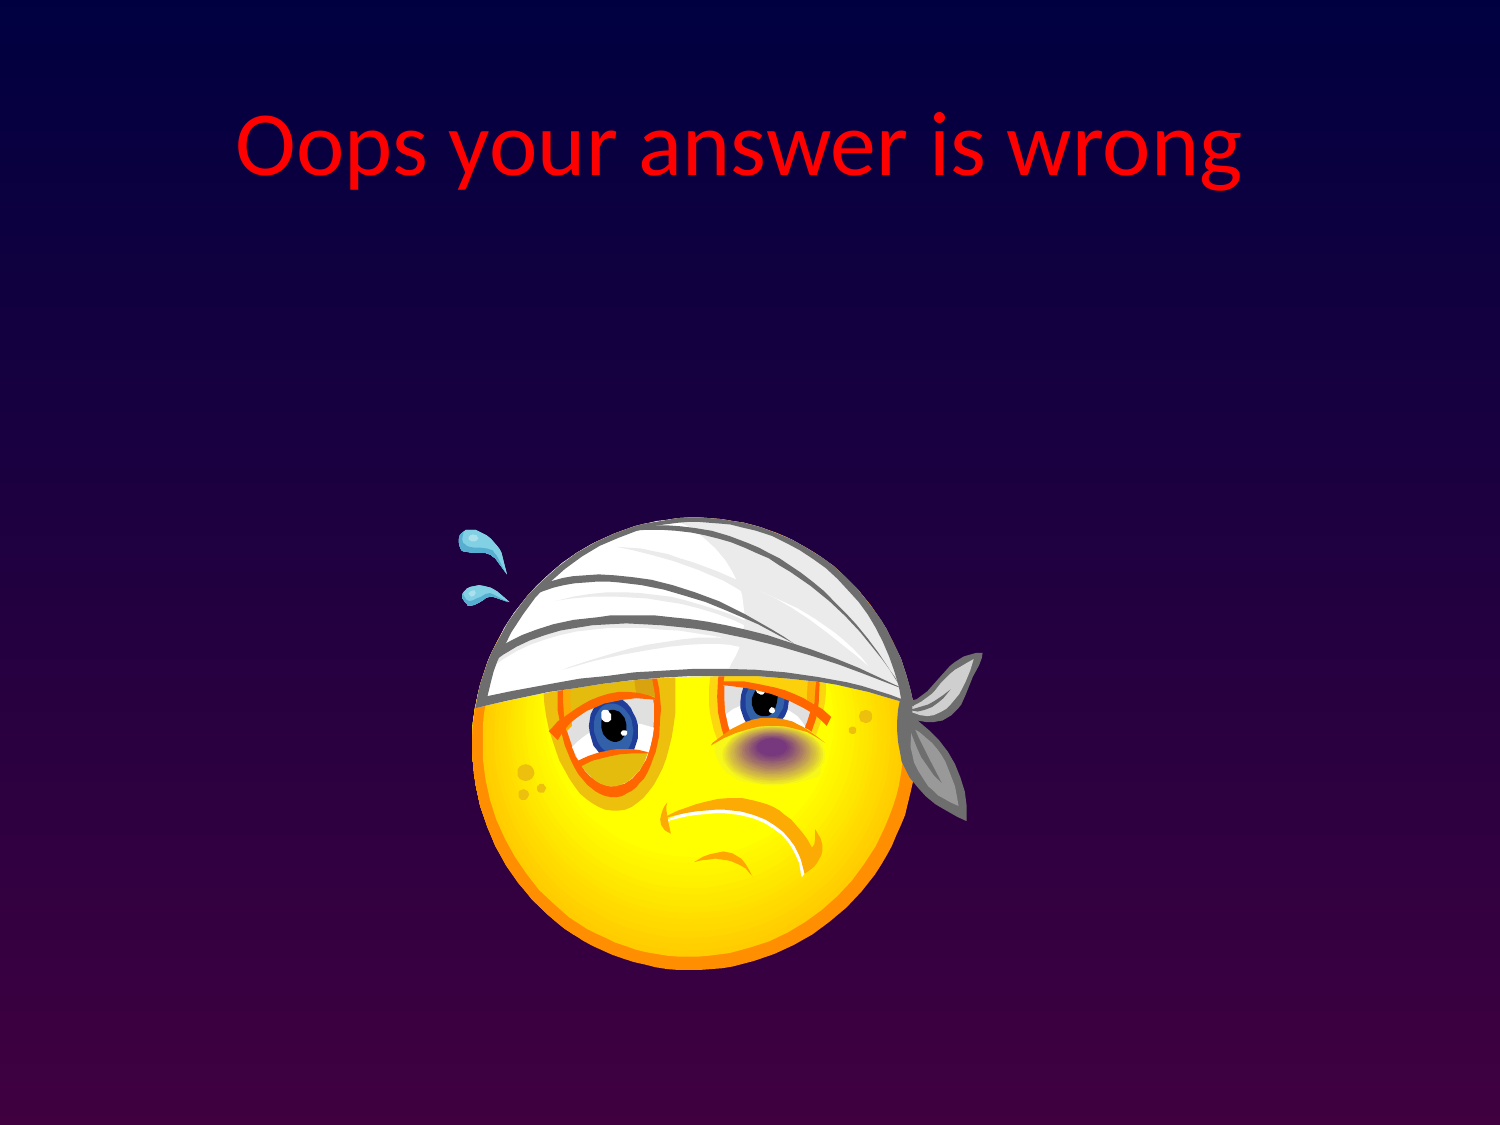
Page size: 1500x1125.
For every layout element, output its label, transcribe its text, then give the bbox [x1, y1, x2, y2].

title Oops your answer is wrong [75, 45, 1425, 233]
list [456, 515, 985, 972]
